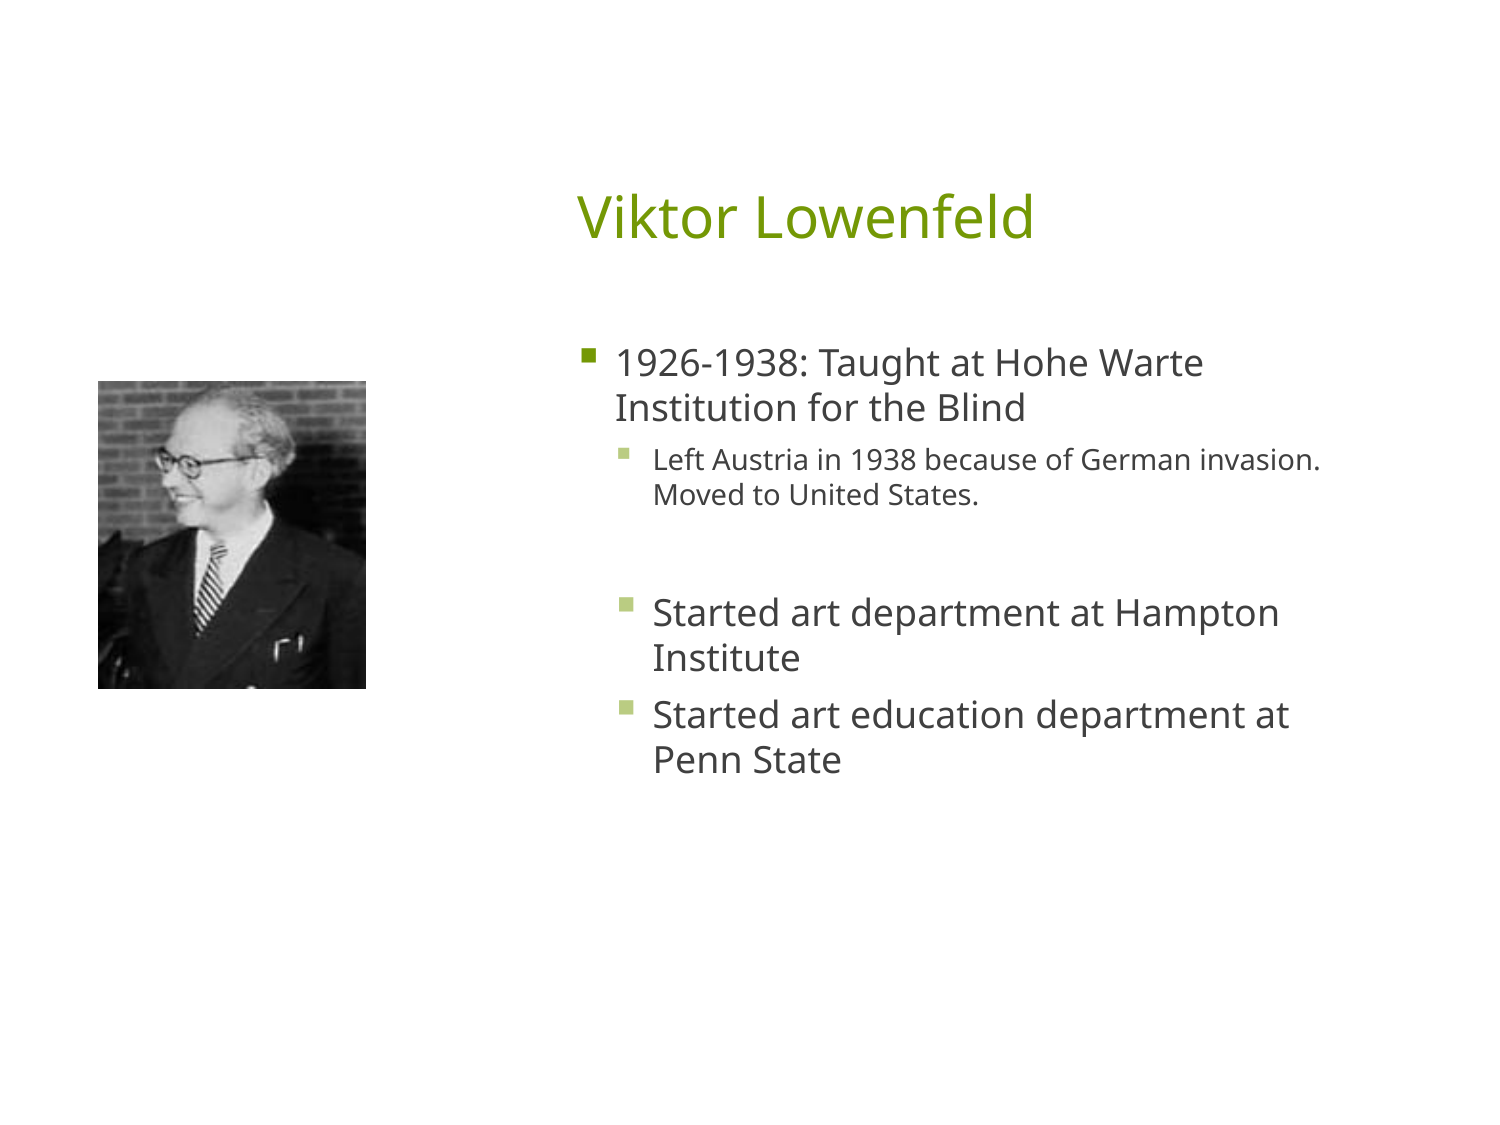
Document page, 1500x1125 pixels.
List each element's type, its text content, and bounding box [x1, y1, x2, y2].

picture [98, 381, 366, 689]
list 1926-1938: Taught at Hohe Warte Institution for the Blind Left Austria in 1938 because of German invasion. Moved to United States. Started art department at Hampton Institute Started art education department at Penn State [562, 331, 1374, 1005]
title Viktor Lowenfeld [562, 112, 1375, 258]
